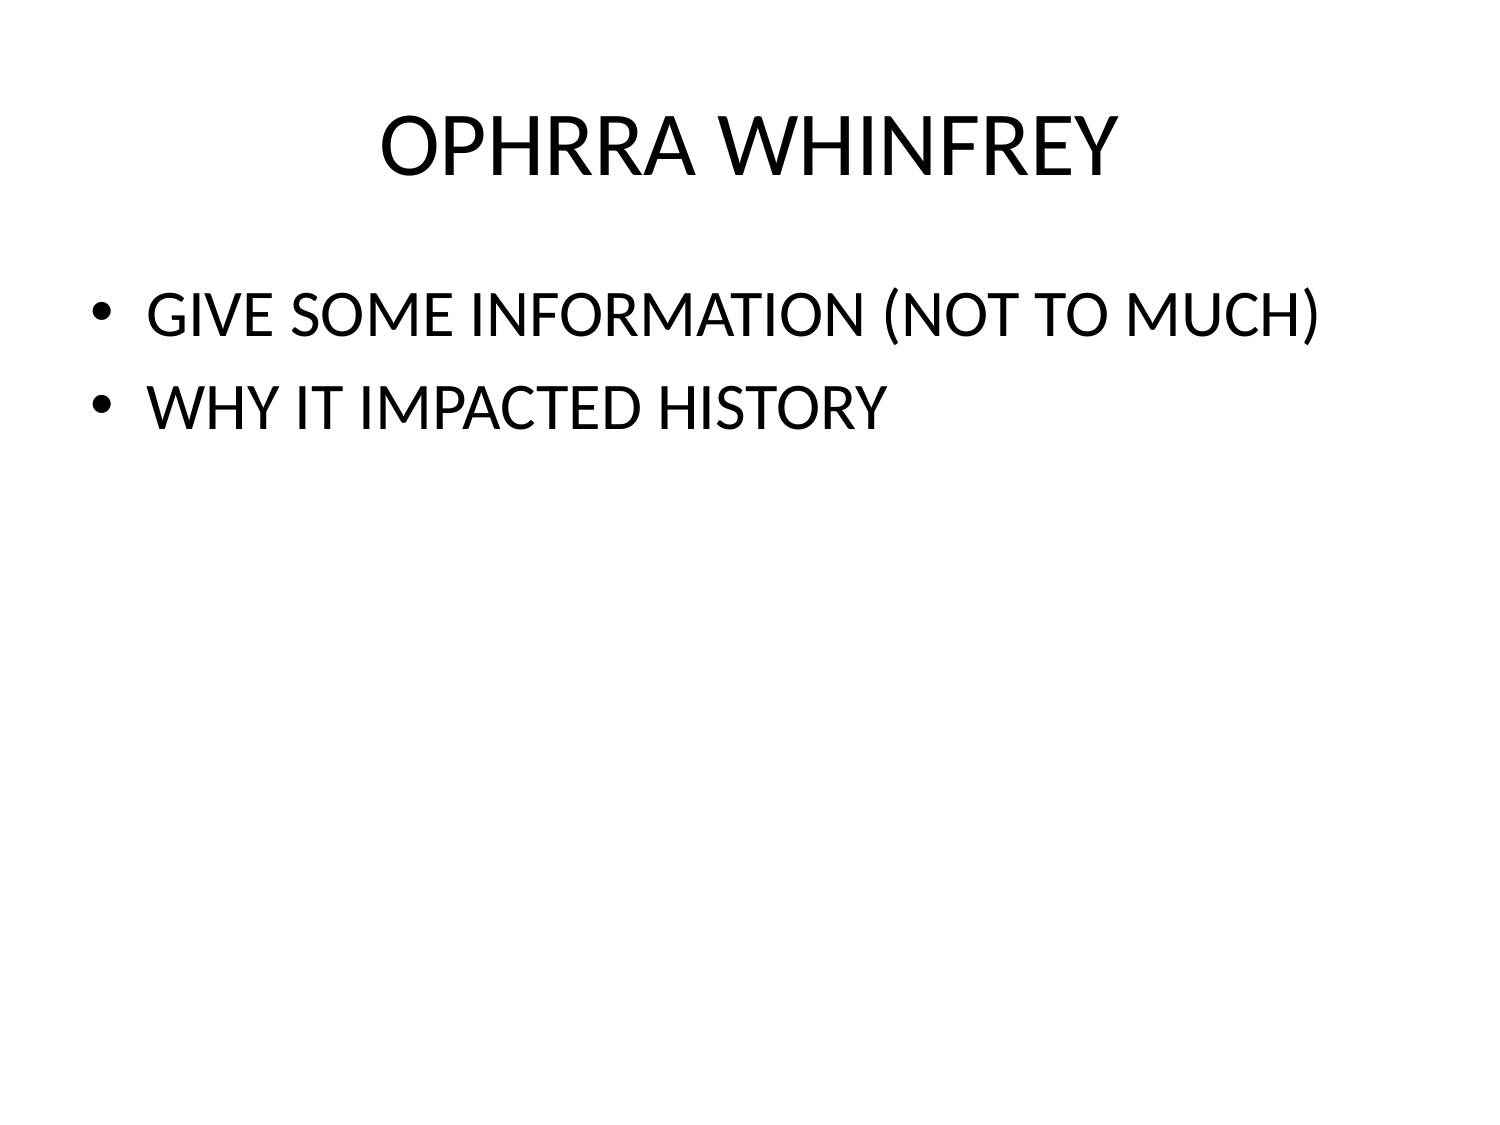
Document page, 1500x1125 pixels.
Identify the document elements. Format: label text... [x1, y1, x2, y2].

list GIVE SOME INFORMATION (NOT TO MUCH) WHY IT IMPACTED HISTORY [75, 262, 1425, 1005]
title OPHRRA WHINFREY [75, 45, 1425, 233]
